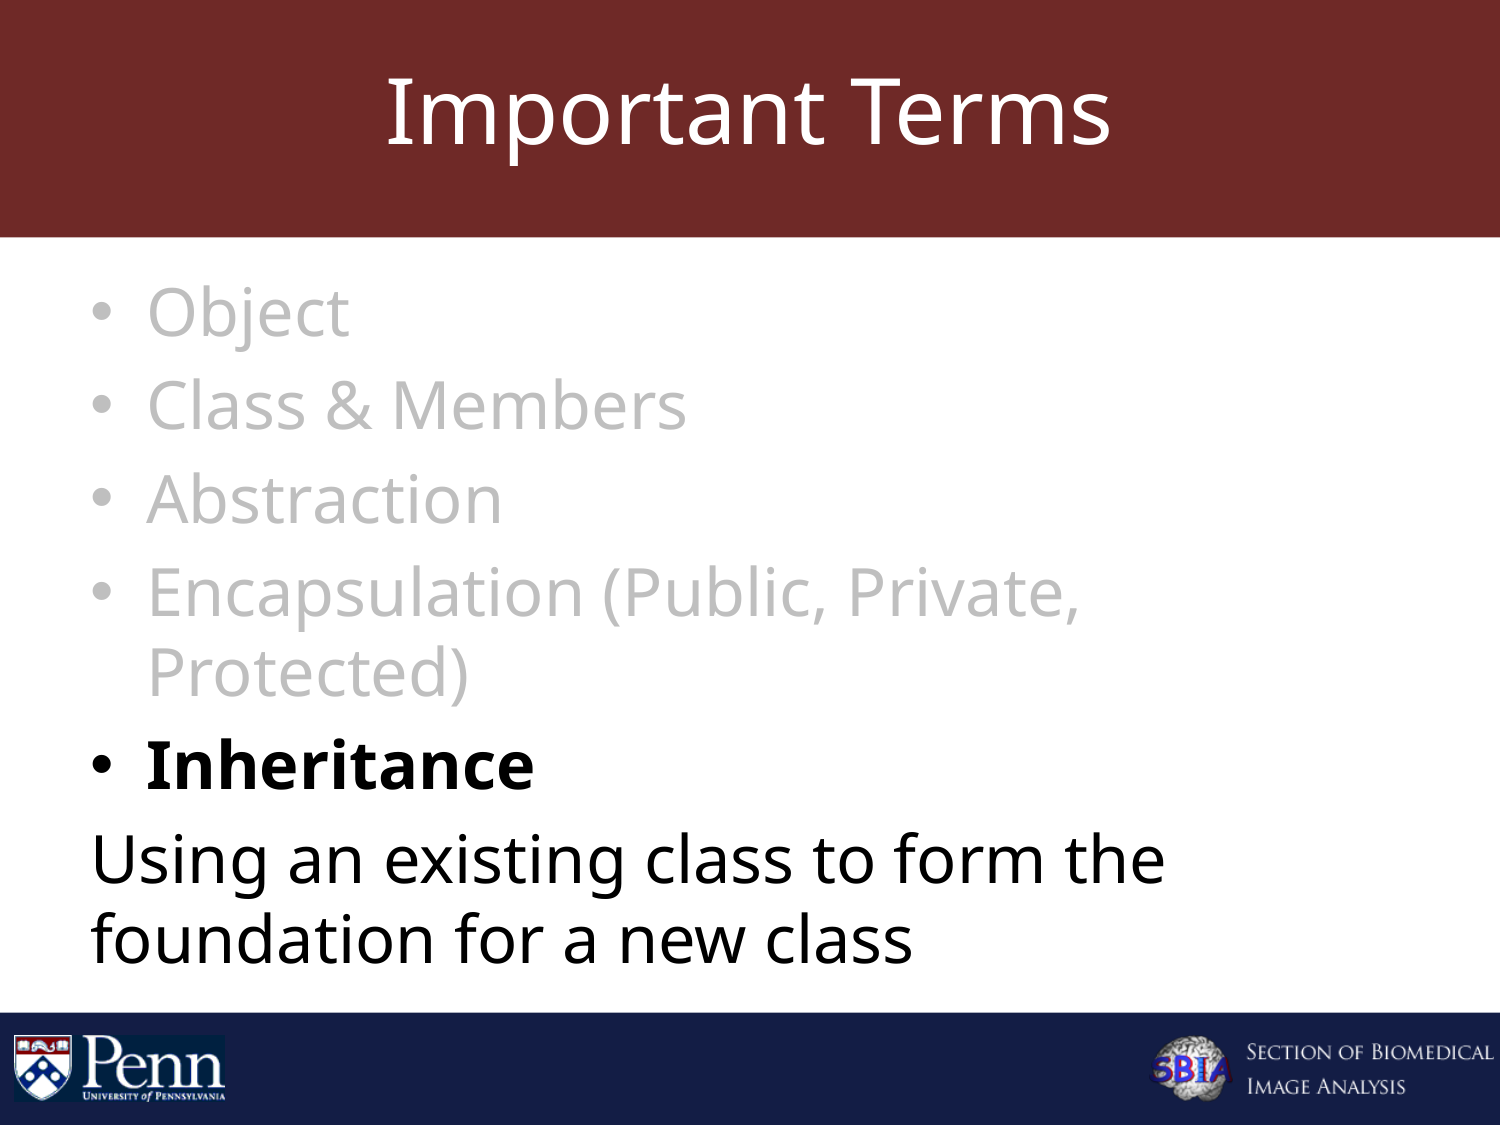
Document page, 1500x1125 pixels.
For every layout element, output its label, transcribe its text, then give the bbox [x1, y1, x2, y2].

picture [14, 1035, 225, 1102]
title Important Terms [75, 45, 1425, 238]
list Object Class & Members Abstraction Encapsulation (Public, Private, Protected) Inheritance Using an existing class to form the foundation for a new class [75, 262, 1425, 1013]
picture [1149, 1034, 1494, 1103]
